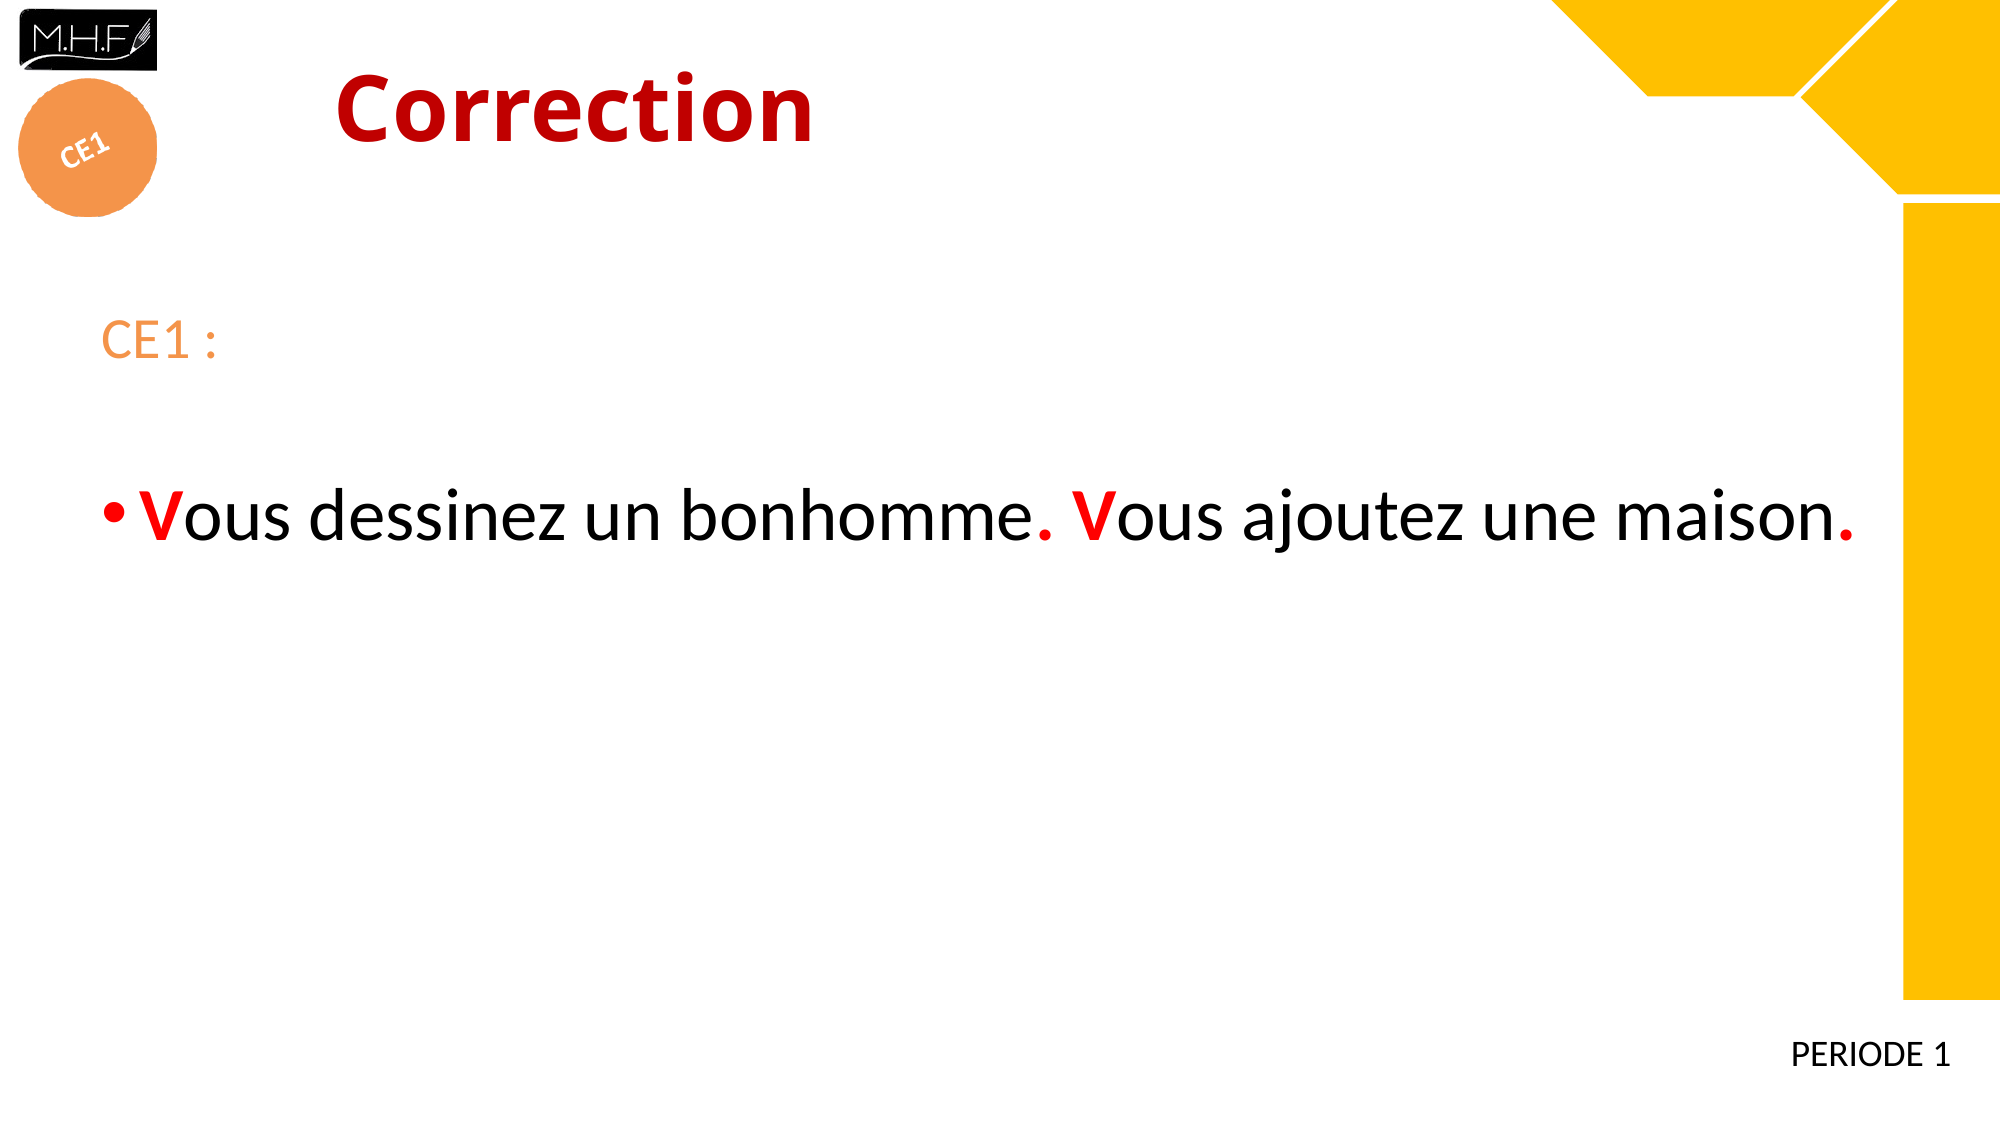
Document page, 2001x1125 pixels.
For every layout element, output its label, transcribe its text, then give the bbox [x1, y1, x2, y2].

text_box [1799, 0, 2000, 196]
picture [16, 7, 157, 74]
text_box PERIODE 1 [1362, 1021, 1967, 1125]
picture [18, 78, 157, 218]
text_box [1549, 0, 1892, 98]
text_box [1902, 202, 2000, 1001]
title Correction [318, 3, 1865, 221]
list CE1 : Vous dessinez un bonhomme. Vous ajoutez une maison. [86, 300, 1904, 1015]
